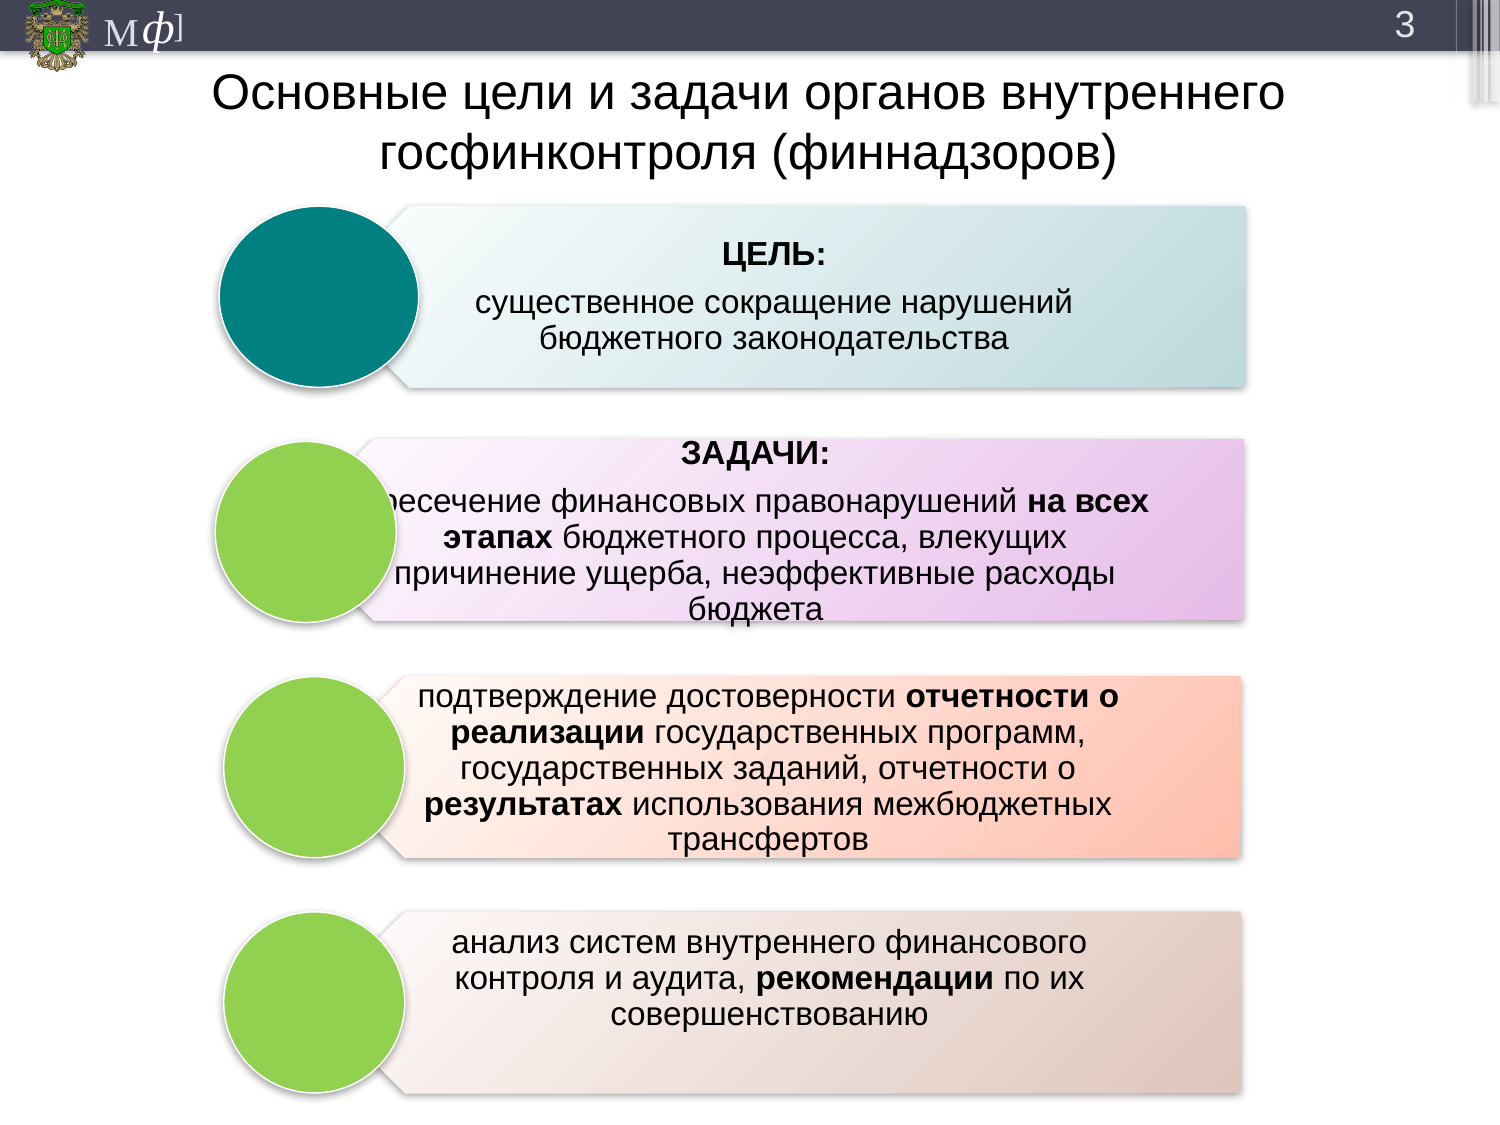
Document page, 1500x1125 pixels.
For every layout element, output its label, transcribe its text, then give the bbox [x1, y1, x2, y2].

title Основные цели и задачи органов внутреннего госфинконтроля (финнадзоров) [28, 78, 1470, 161]
picture [25, 0, 89, 72]
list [35, 205, 1429, 1094]
slide_number 3 [1310, 2, 1430, 53]
